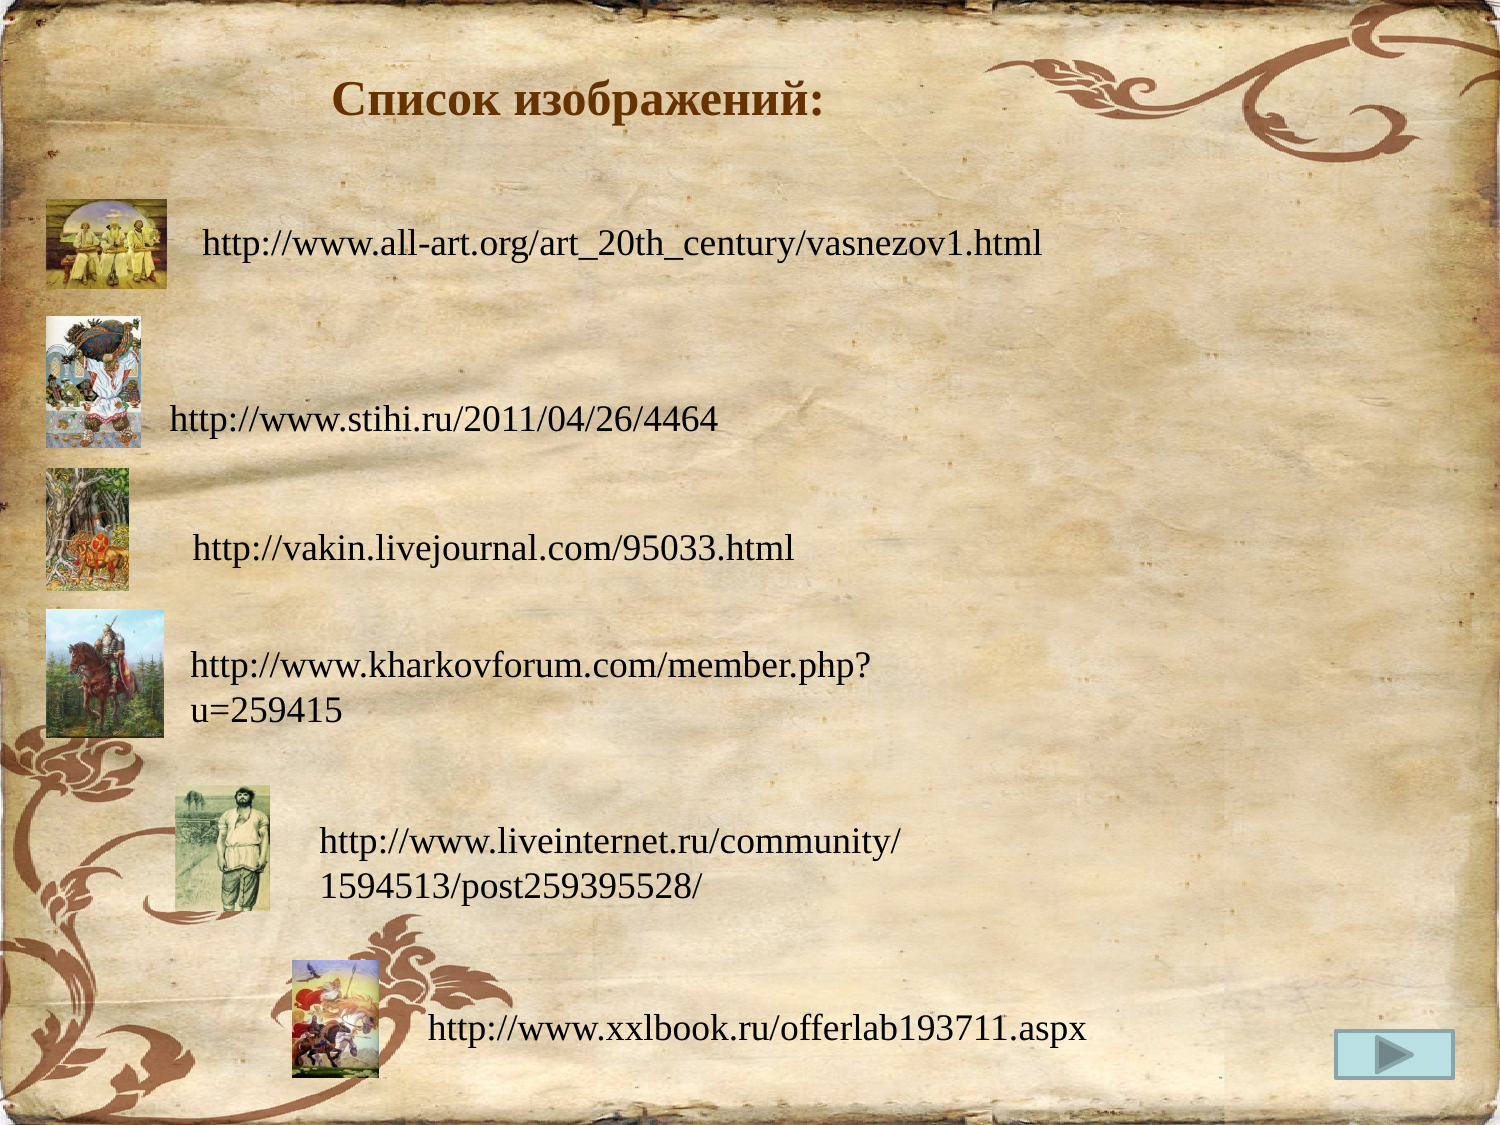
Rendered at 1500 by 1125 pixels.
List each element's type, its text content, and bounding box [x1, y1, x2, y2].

text_box http://vakin.livejournal.com/95033.html [177, 515, 811, 576]
text_box http://www.xxlbook.ru/offerlab193711.aspx [413, 996, 1103, 1056]
text_box http://www.liveinternet.ru/community/1594513/post259395528/ [304, 808, 1055, 914]
text_box http://www.all-art.org/art_20th_century/vasnezov1.html [187, 210, 1149, 271]
picture [0, 0, 1500, 1125]
text_box http://www.kharkovforum.com/member.php?u=259415 [175, 632, 926, 738]
text_box [1334, 1029, 1455, 1080]
text_box [187, 0, 1407, 512]
text_box Список изображений: [316, 58, 879, 134]
text_box http://www.stihi.ru/2011/04/26/4464 [154, 386, 734, 447]
